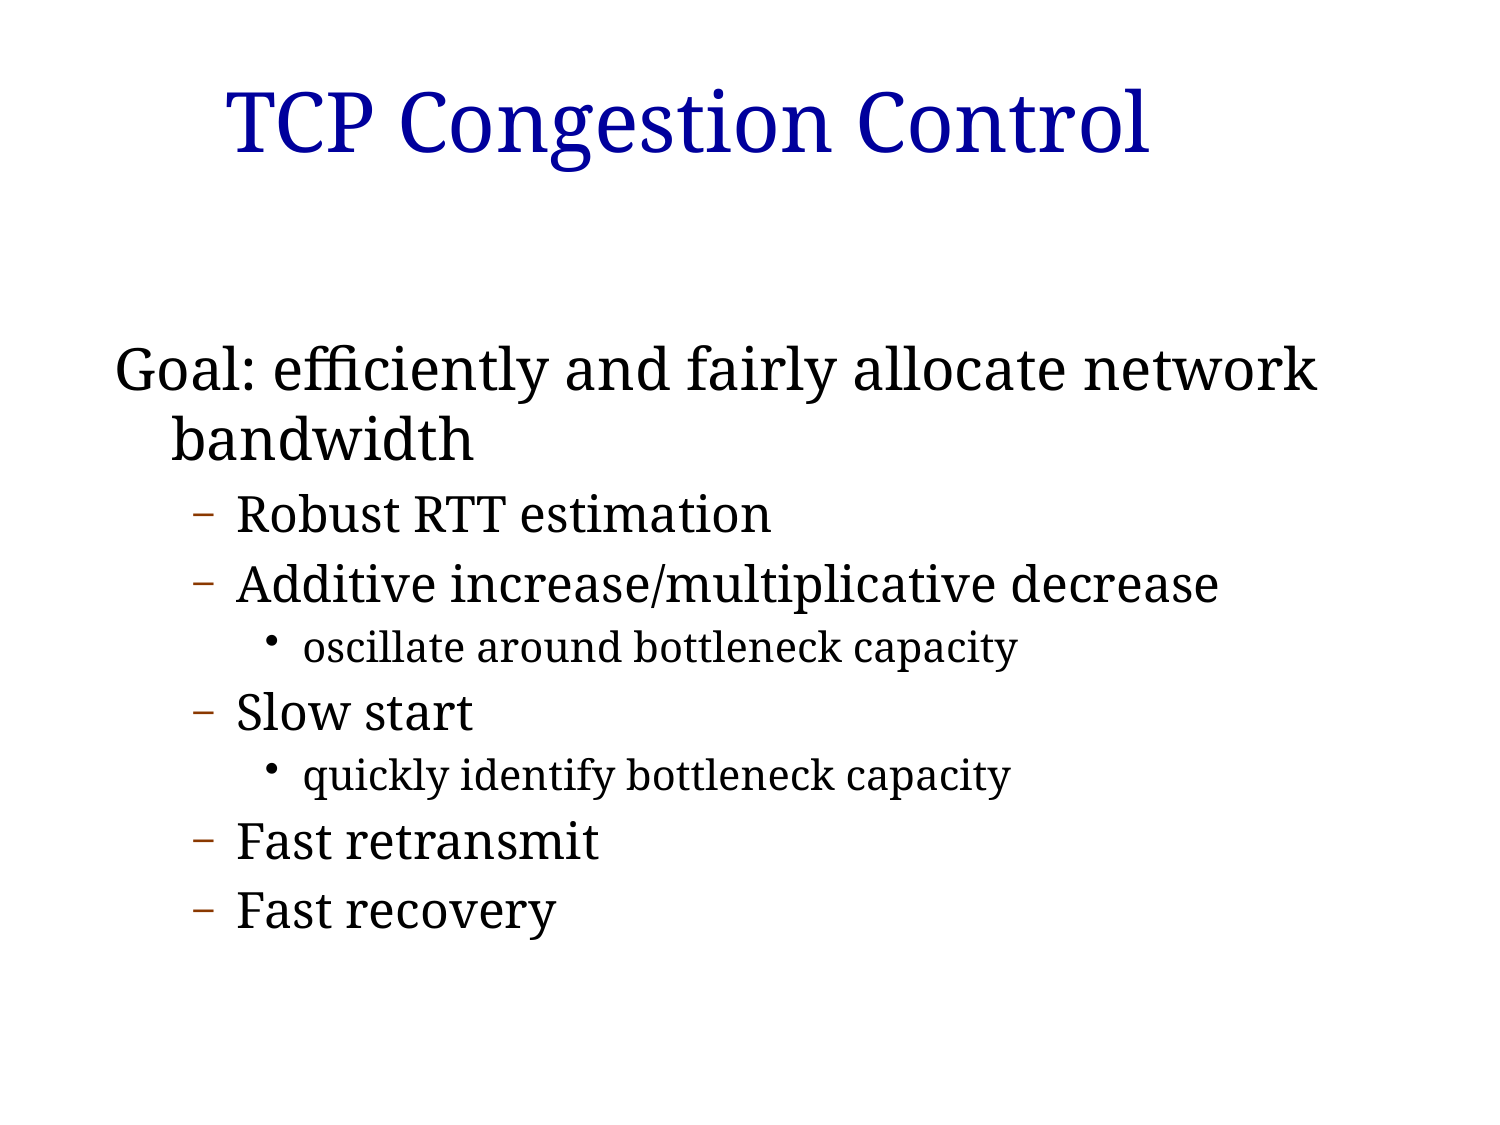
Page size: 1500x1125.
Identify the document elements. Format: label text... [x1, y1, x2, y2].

list Goal: efficiently and fairly allocate network bandwidth Robust RTT estimation Additive increase/multiplicative decrease oscillate around bottleneck capacity Slow start quickly identify bottleneck capacity Fast retransmit Fast recovery [99, 324, 1451, 1001]
title TCP Congestion Control [74, 47, 1426, 191]
